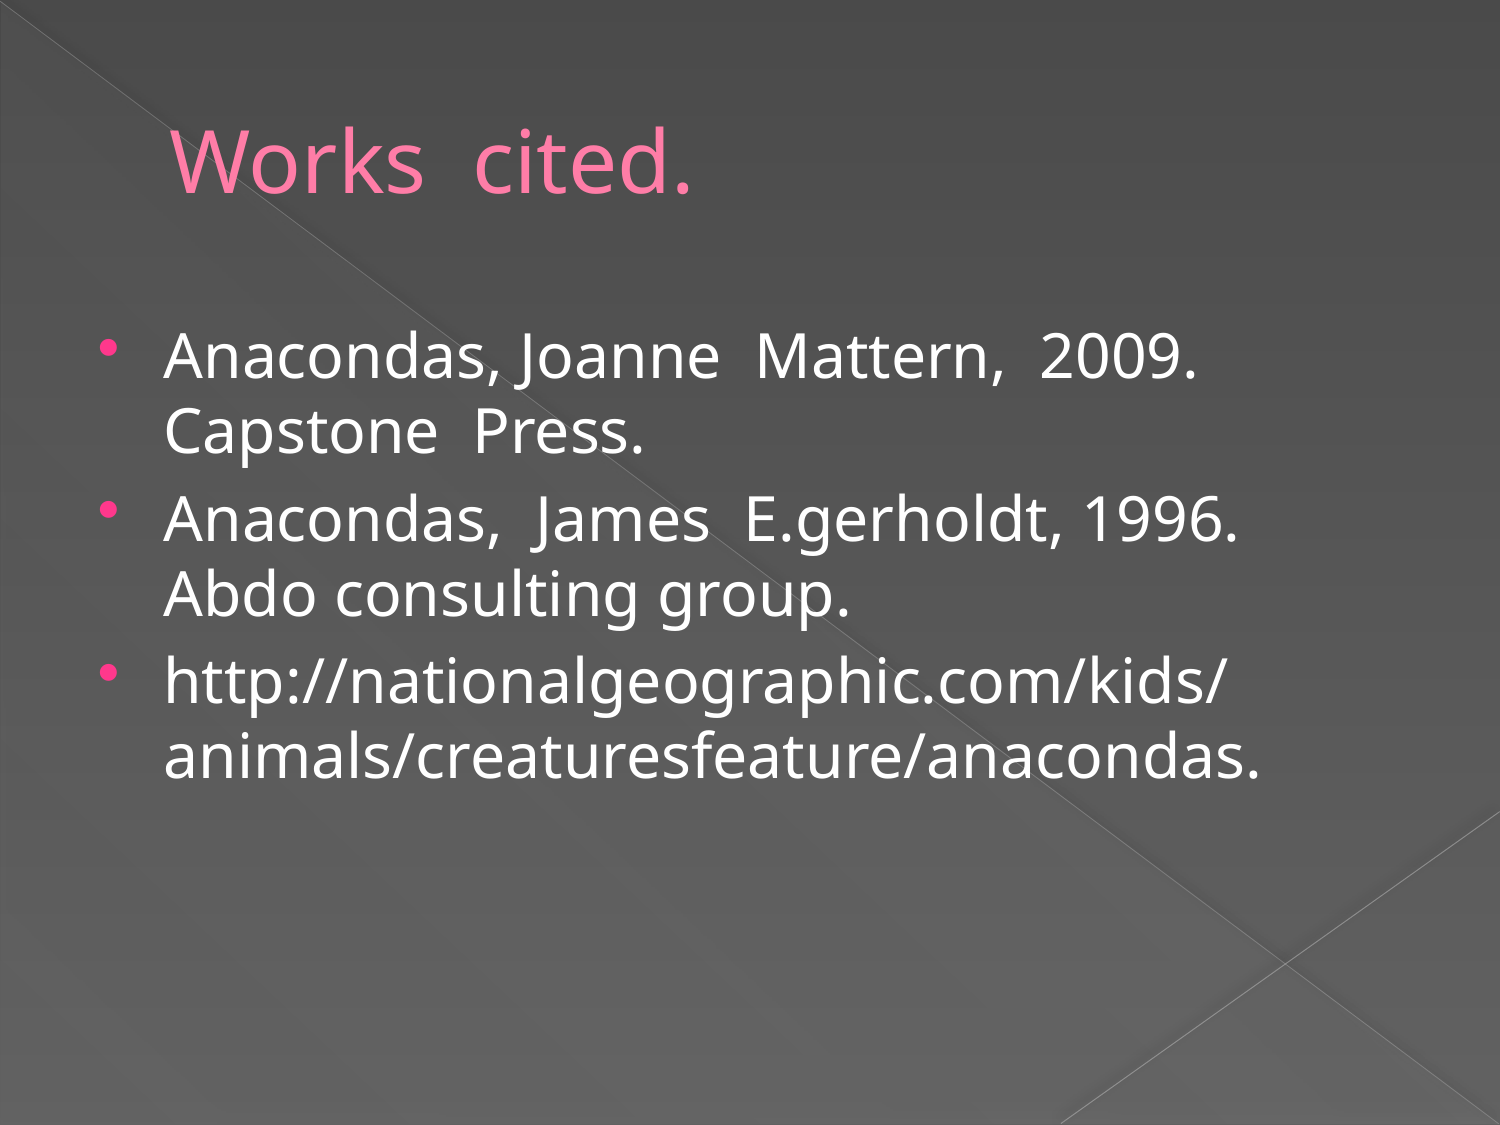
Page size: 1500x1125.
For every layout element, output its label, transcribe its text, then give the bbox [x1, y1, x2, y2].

title Works cited. [75, 43, 1425, 274]
list Anacondas, Joanne Mattern, 2009. Capstone Press. Anacondas, James E.gerholdt, 1996. Abdo consulting group. http://nationalgeographic.com/kids/animals/creaturesfeature/anacondas. [75, 308, 1425, 1059]
